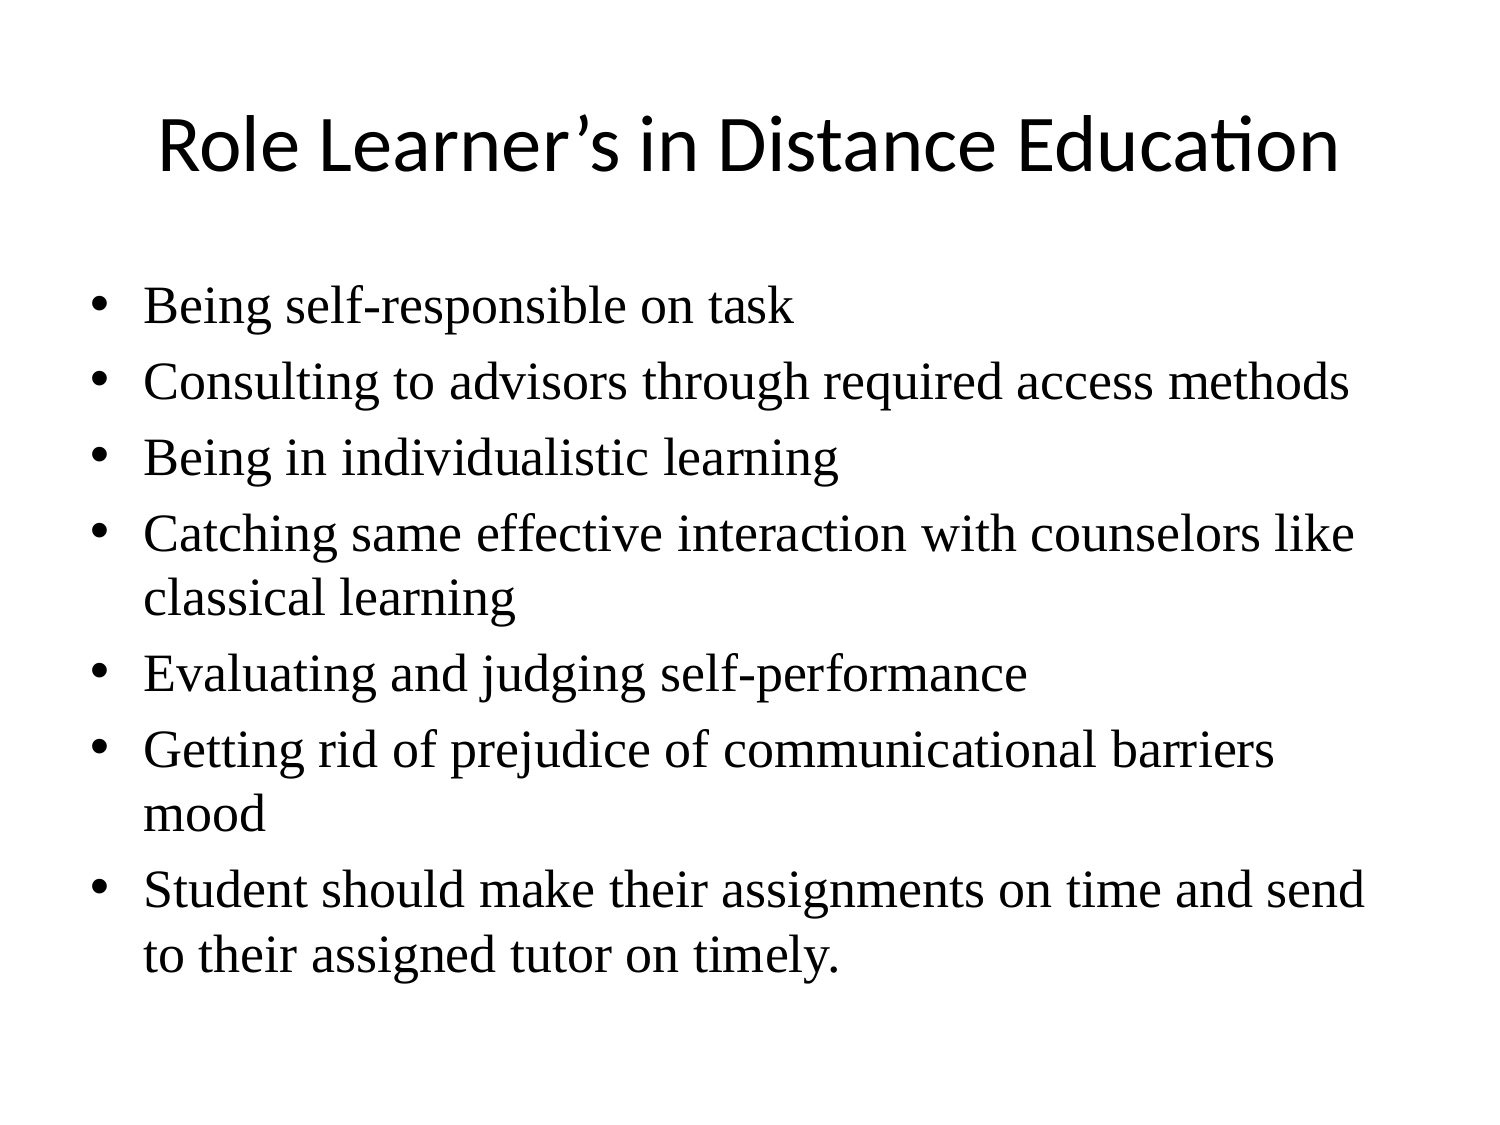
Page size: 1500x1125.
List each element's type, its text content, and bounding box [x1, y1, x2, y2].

title Role Learner’s in Distance Education [75, 45, 1425, 233]
list Being self-responsible on task Consulting to advisors through required access methods Being in individualistic learning Catching same effective interaction with counselors like classical learning Evaluating and judging self-performance Getting rid of prejudice of communicational barriers mood Student should make their assignments on time and send to their assigned tutor on timely. [75, 262, 1425, 1005]
